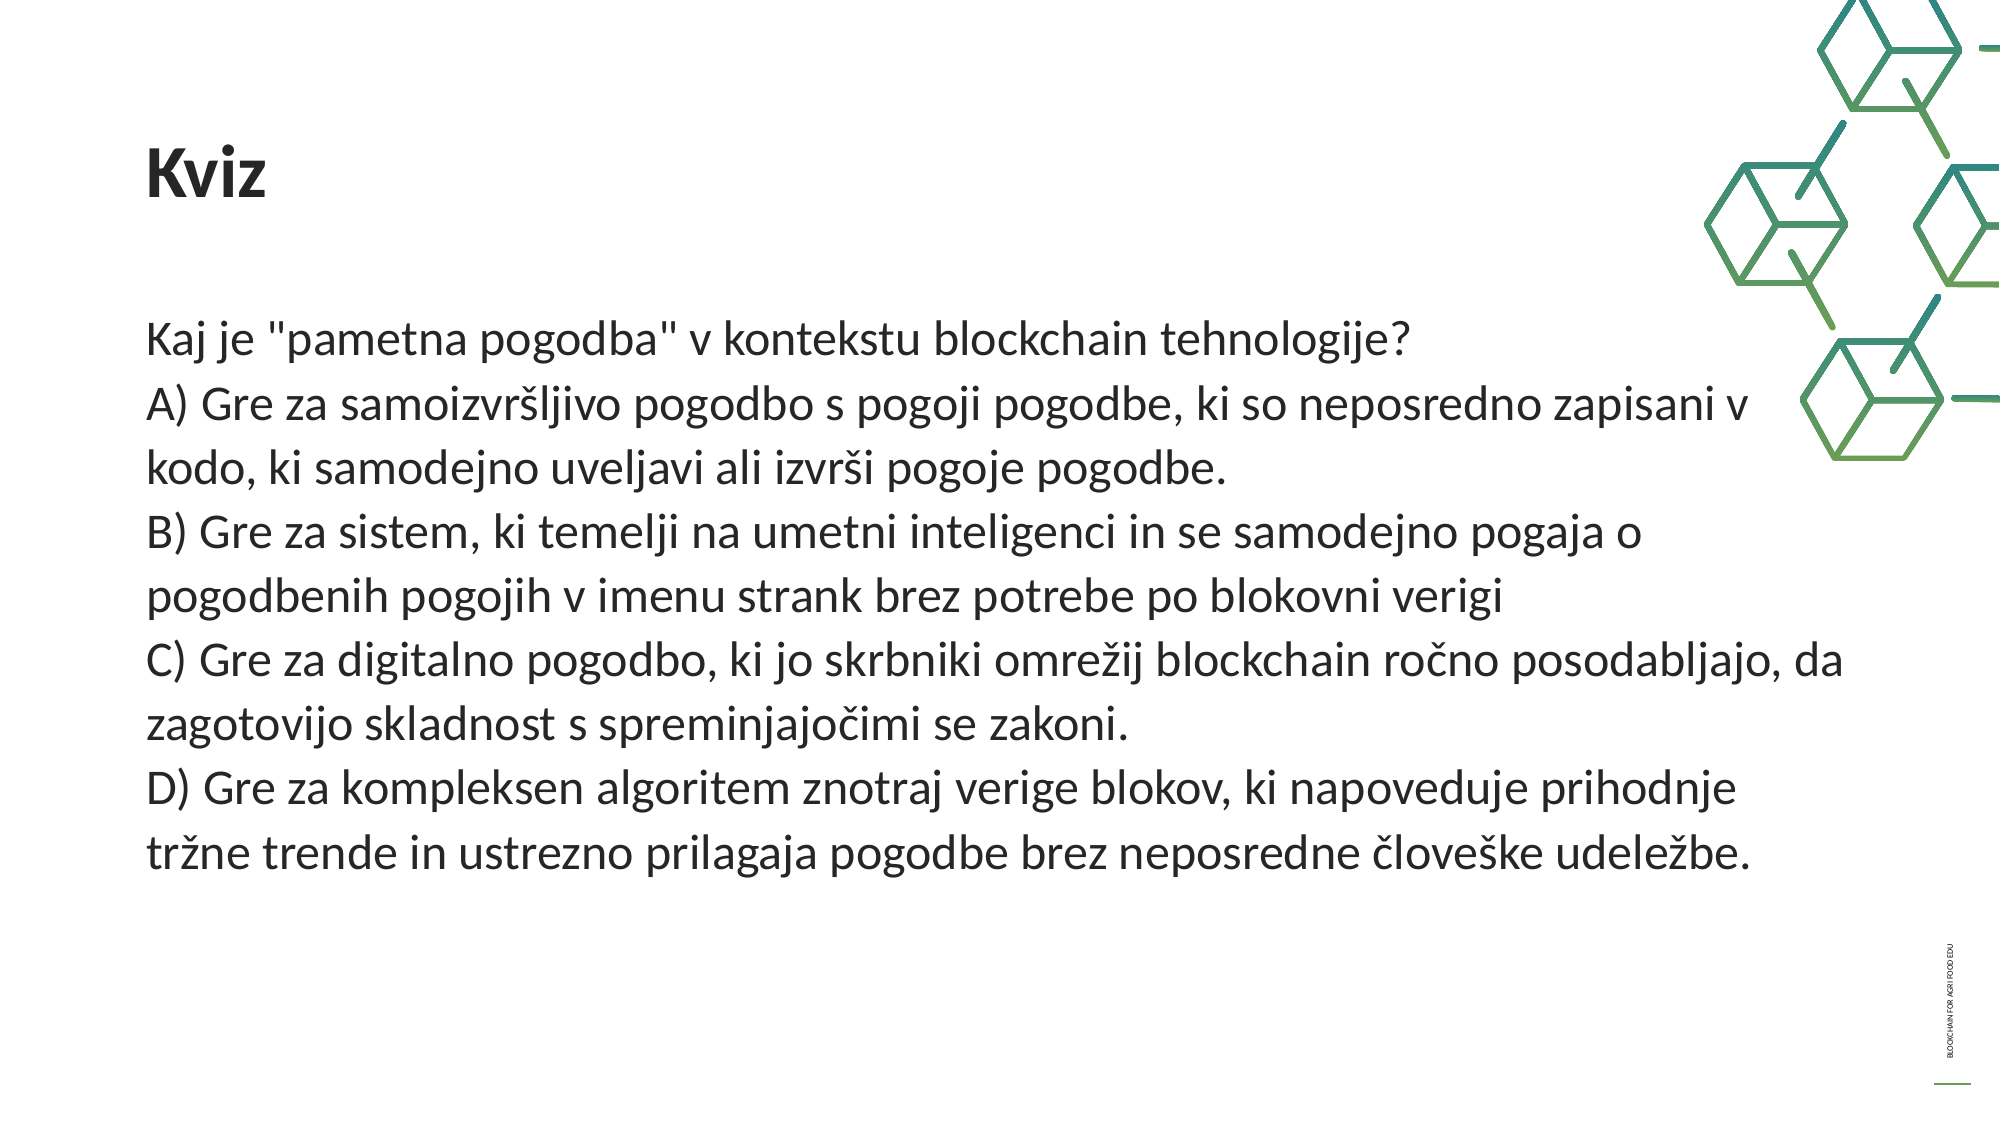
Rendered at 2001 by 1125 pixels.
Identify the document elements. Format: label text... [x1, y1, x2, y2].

list Kviz [130, 124, 1698, 337]
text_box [1703, 0, 2000, 462]
list Kaj je "pametna pogodba" v kontekstu blockchain tehnologije? A) Gre za samoizvršljivo pogodbo s pogoji pogodbe, ki so neposredno zapisani v kodo, ki samodejno uveljavi ali izvrši pogoje pogodbe. B) Gre za sistem, ki temelji na umetni inteligenci in se samodejno pogaja o pogodbenih pogojih v imenu strank brez potrebe po blokovni verigi C) Gre za digitalno pogodbo, ki jo skrbniki omrežij blockchain ročno posodabljajo, da zagotovijo skladnost s spreminjajočimi se zakoni. D) Gre za kompleksen algoritem znotraj verige blokov, ki napoveduje prihodnje tržne trende in ustrezno prilagaja pogodbe brez neposredne človeške udeležbe. [130, 337, 1869, 1125]
